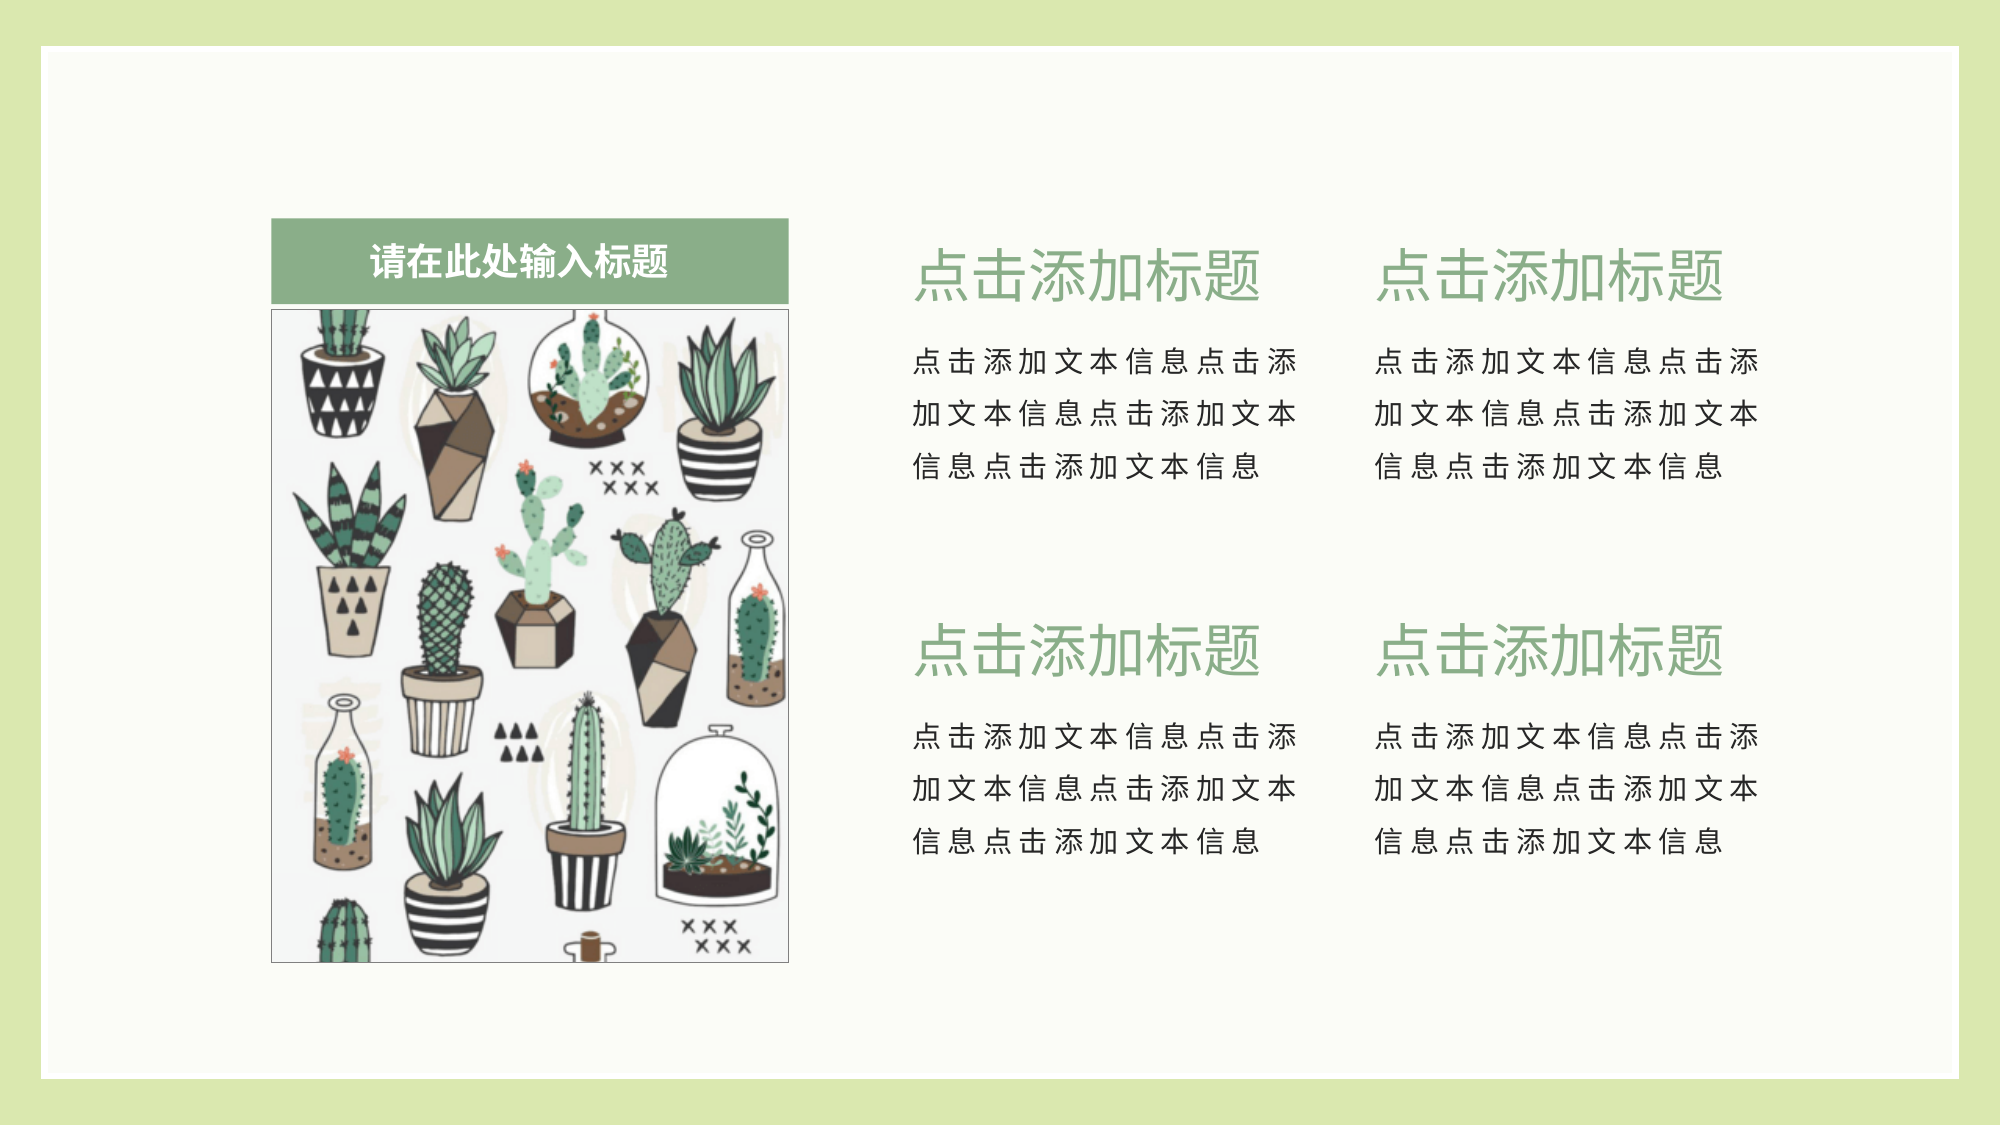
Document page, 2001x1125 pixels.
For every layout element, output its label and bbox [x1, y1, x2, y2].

text_box [1360, 592, 1829, 938]
text_box [1360, 217, 1829, 563]
text_box [897, 592, 1360, 938]
text_box [271, 218, 789, 963]
text_box [897, 217, 1360, 563]
